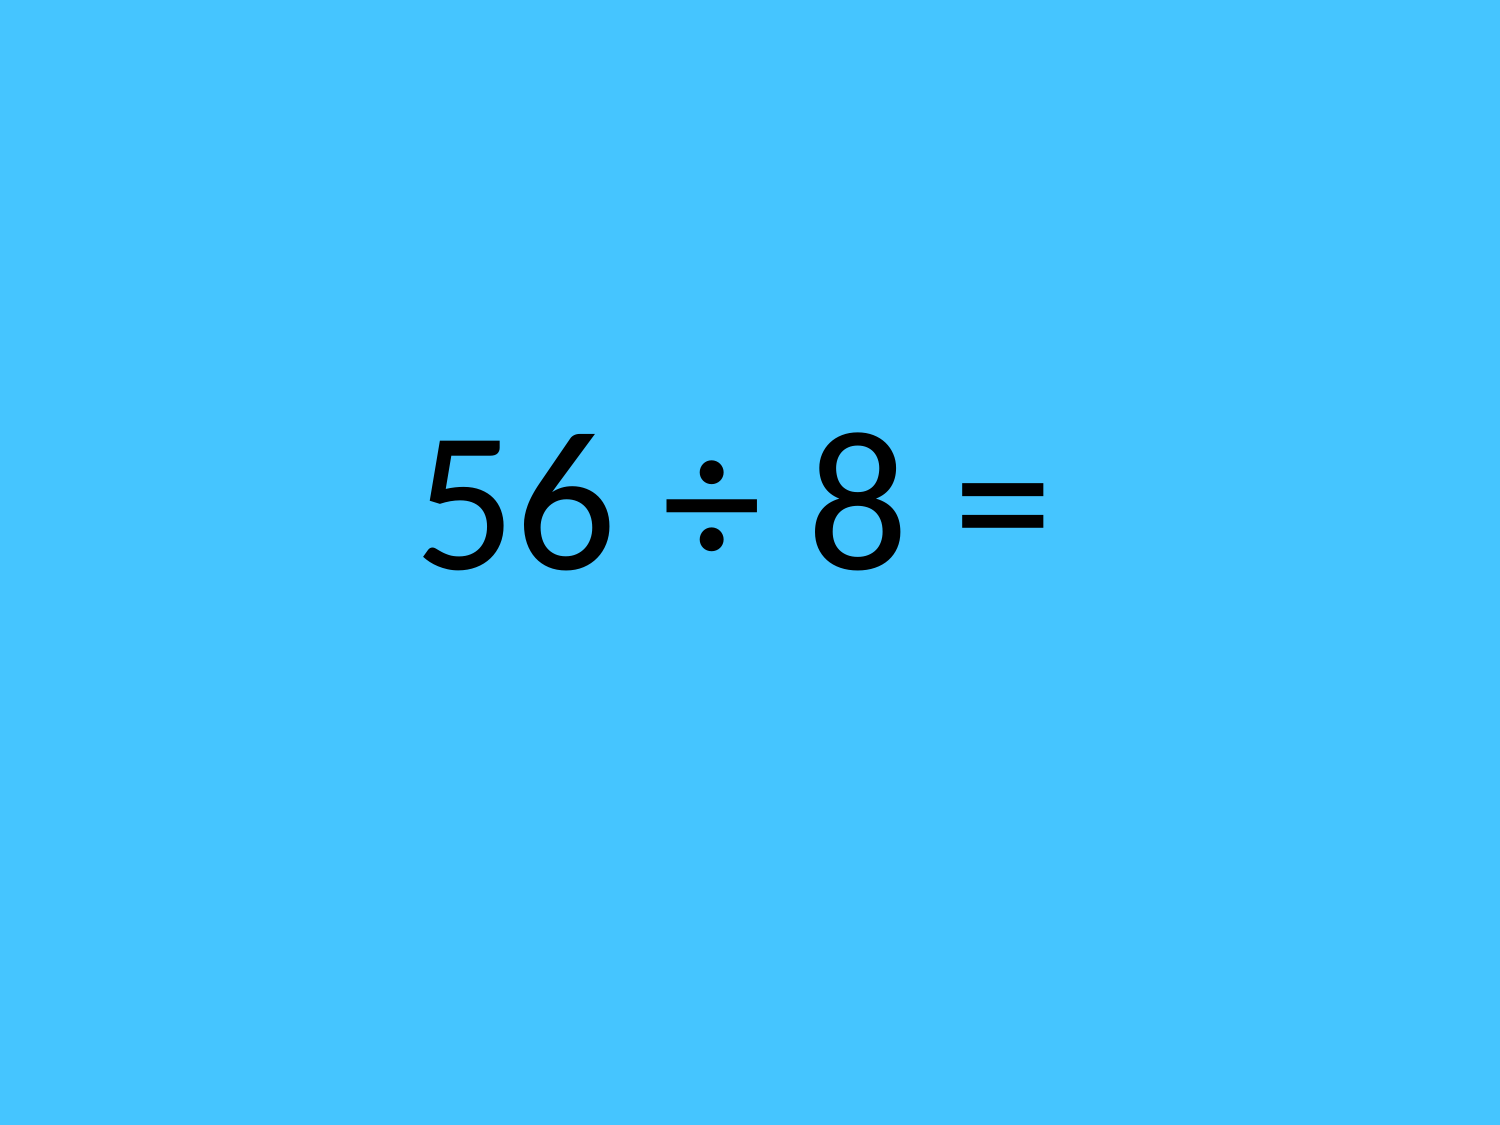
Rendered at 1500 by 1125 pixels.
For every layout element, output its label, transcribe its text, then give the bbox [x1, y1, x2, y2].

text_box 56 ÷ 8 = [399, 362, 1138, 618]
